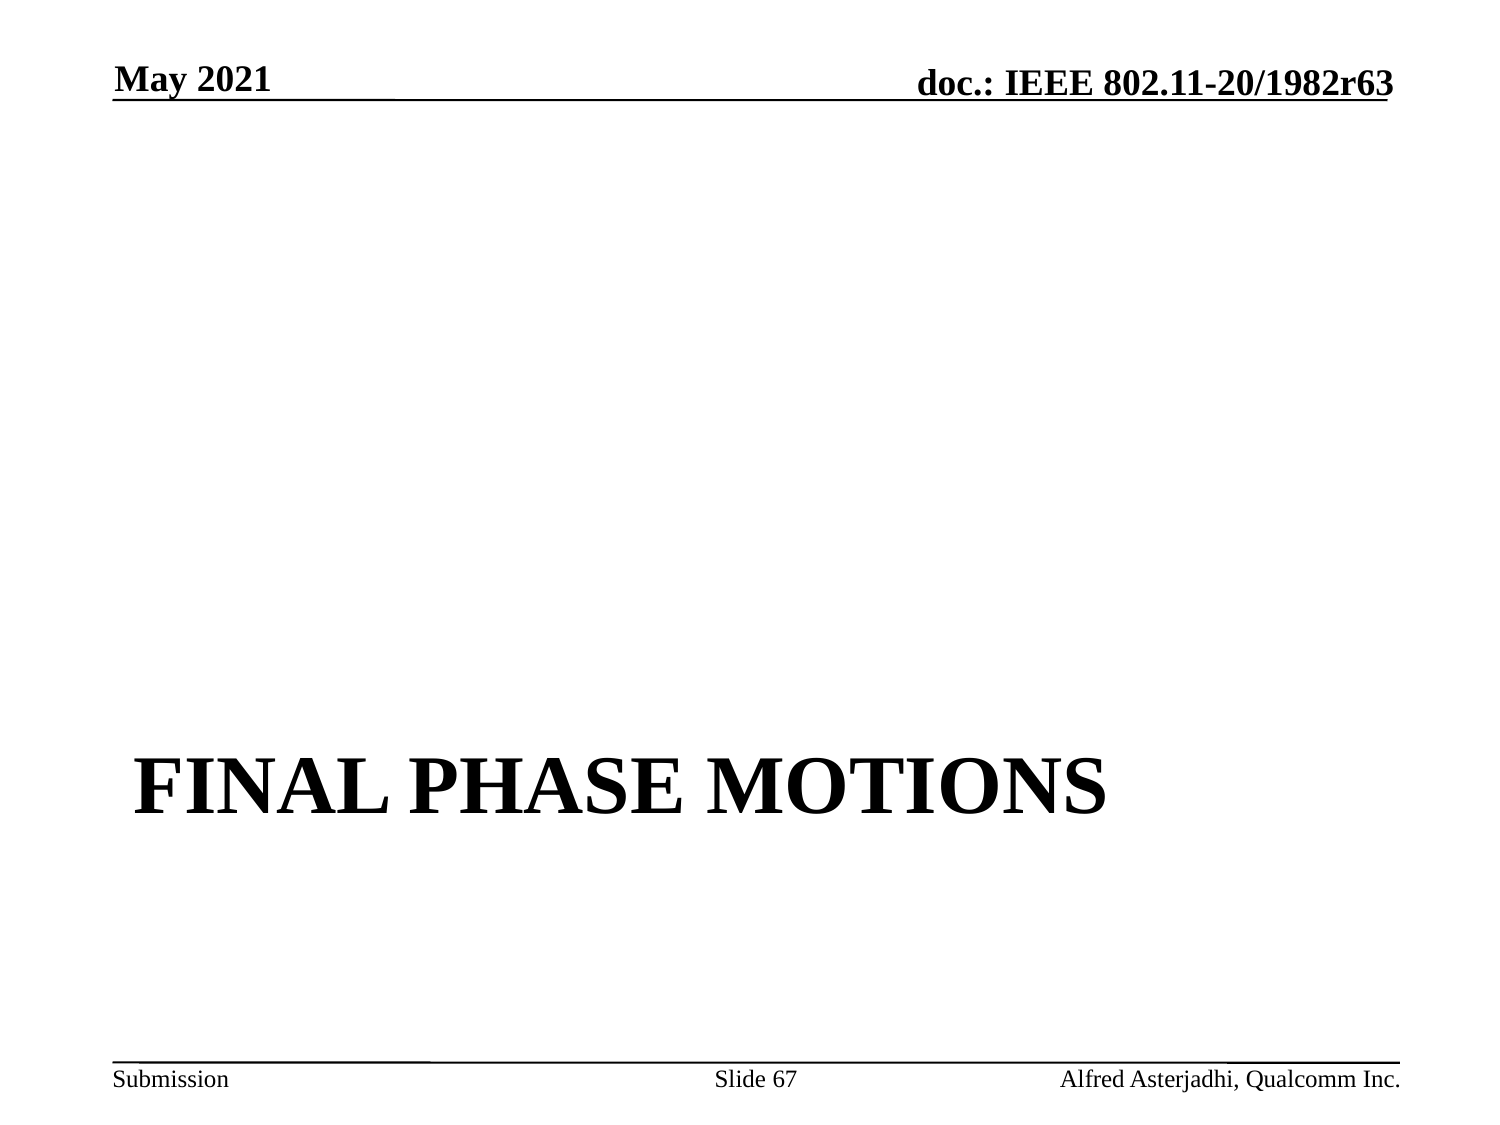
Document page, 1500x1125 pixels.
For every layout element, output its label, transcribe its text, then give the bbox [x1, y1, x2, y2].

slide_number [114, 54, 423, 100]
title Final Phase motions [118, 722, 1394, 947]
footer Alfred Asterjadhi, Qualcomm Inc. [878, 1061, 1402, 1093]
slide_number Slide 67 [712, 1061, 800, 1123]
